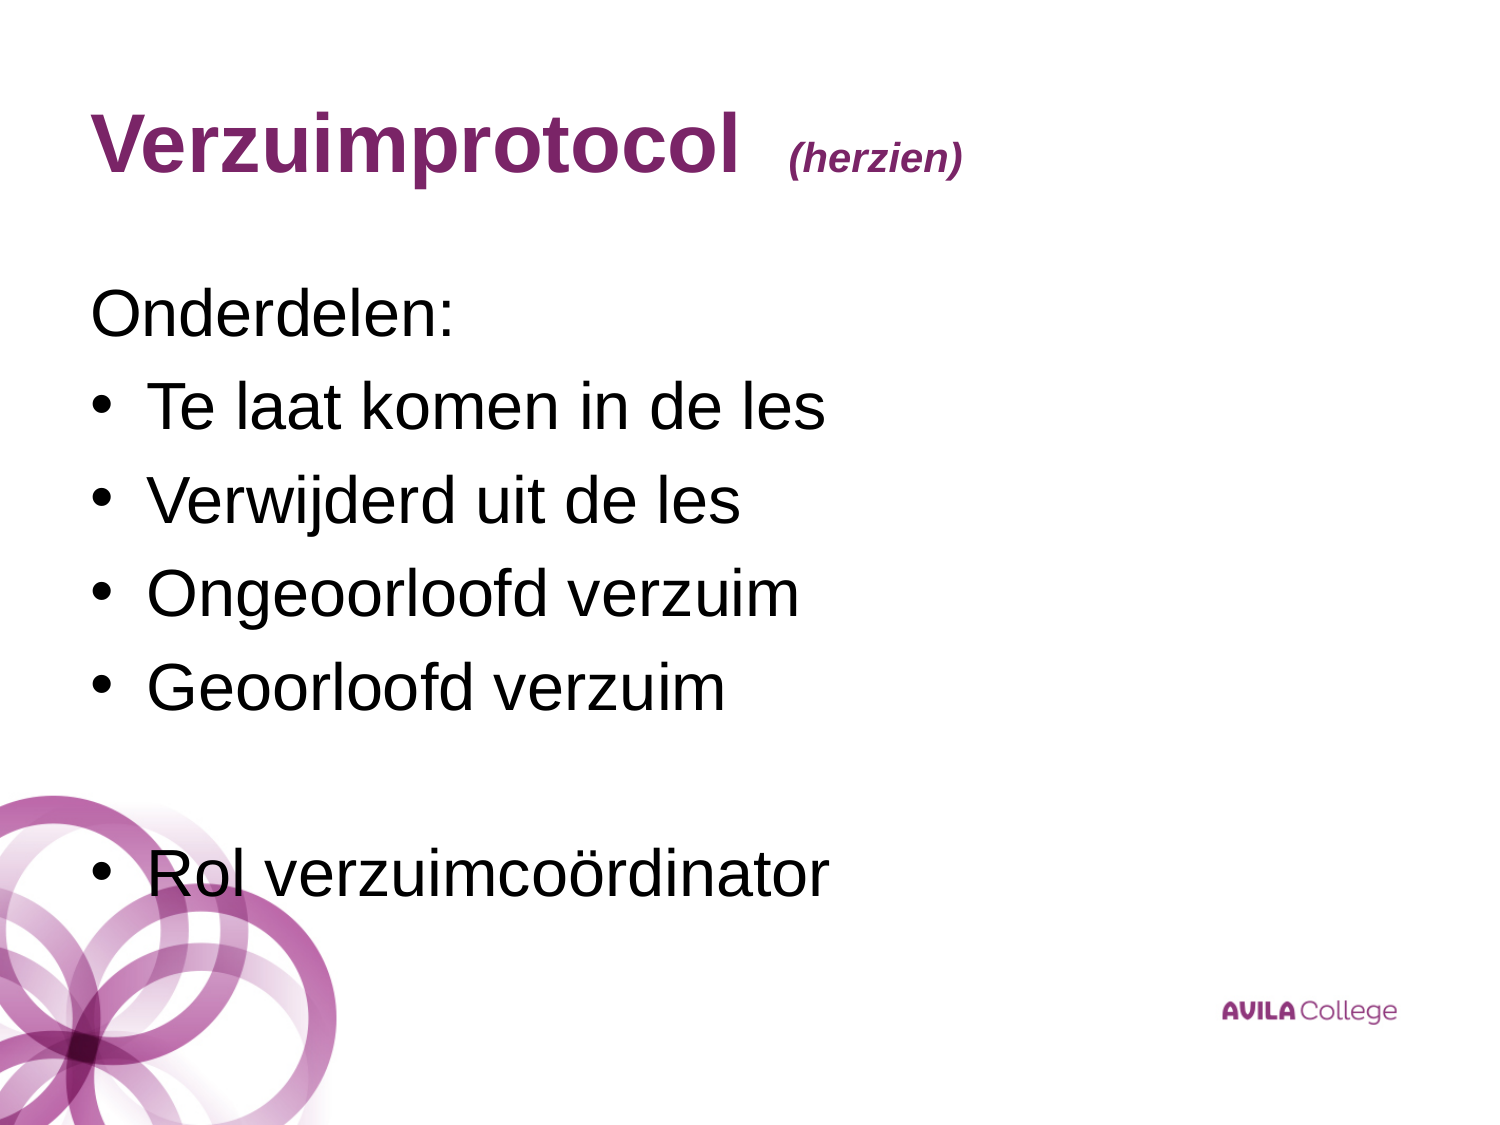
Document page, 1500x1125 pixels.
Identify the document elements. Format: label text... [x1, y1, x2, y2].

title Verzuimprotocol (herzien) [75, 45, 1425, 233]
list Onderdelen: Te laat komen in de les Verwijderd uit de les Ongeoorloofd verzuim Geoorloofd verzuim Rol verzuimcoördinator [75, 262, 1425, 1005]
picture [0, 0, 1500, 1125]
